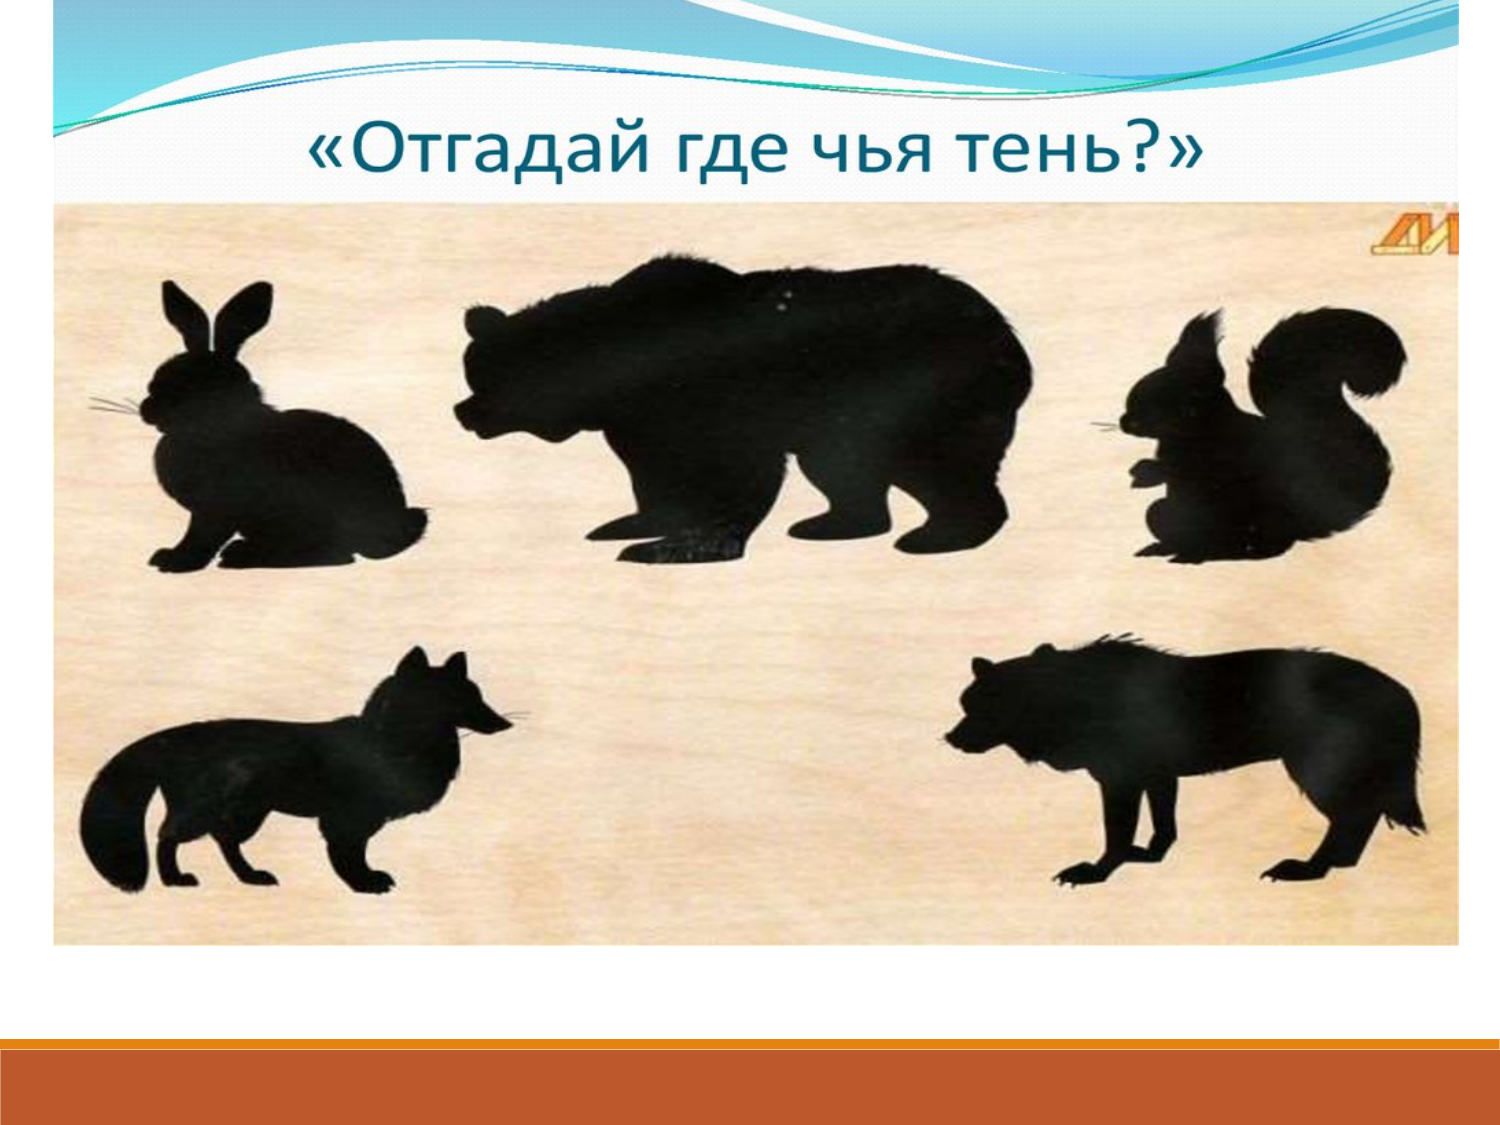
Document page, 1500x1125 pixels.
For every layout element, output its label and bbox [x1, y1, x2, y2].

picture [52, 0, 1460, 947]
